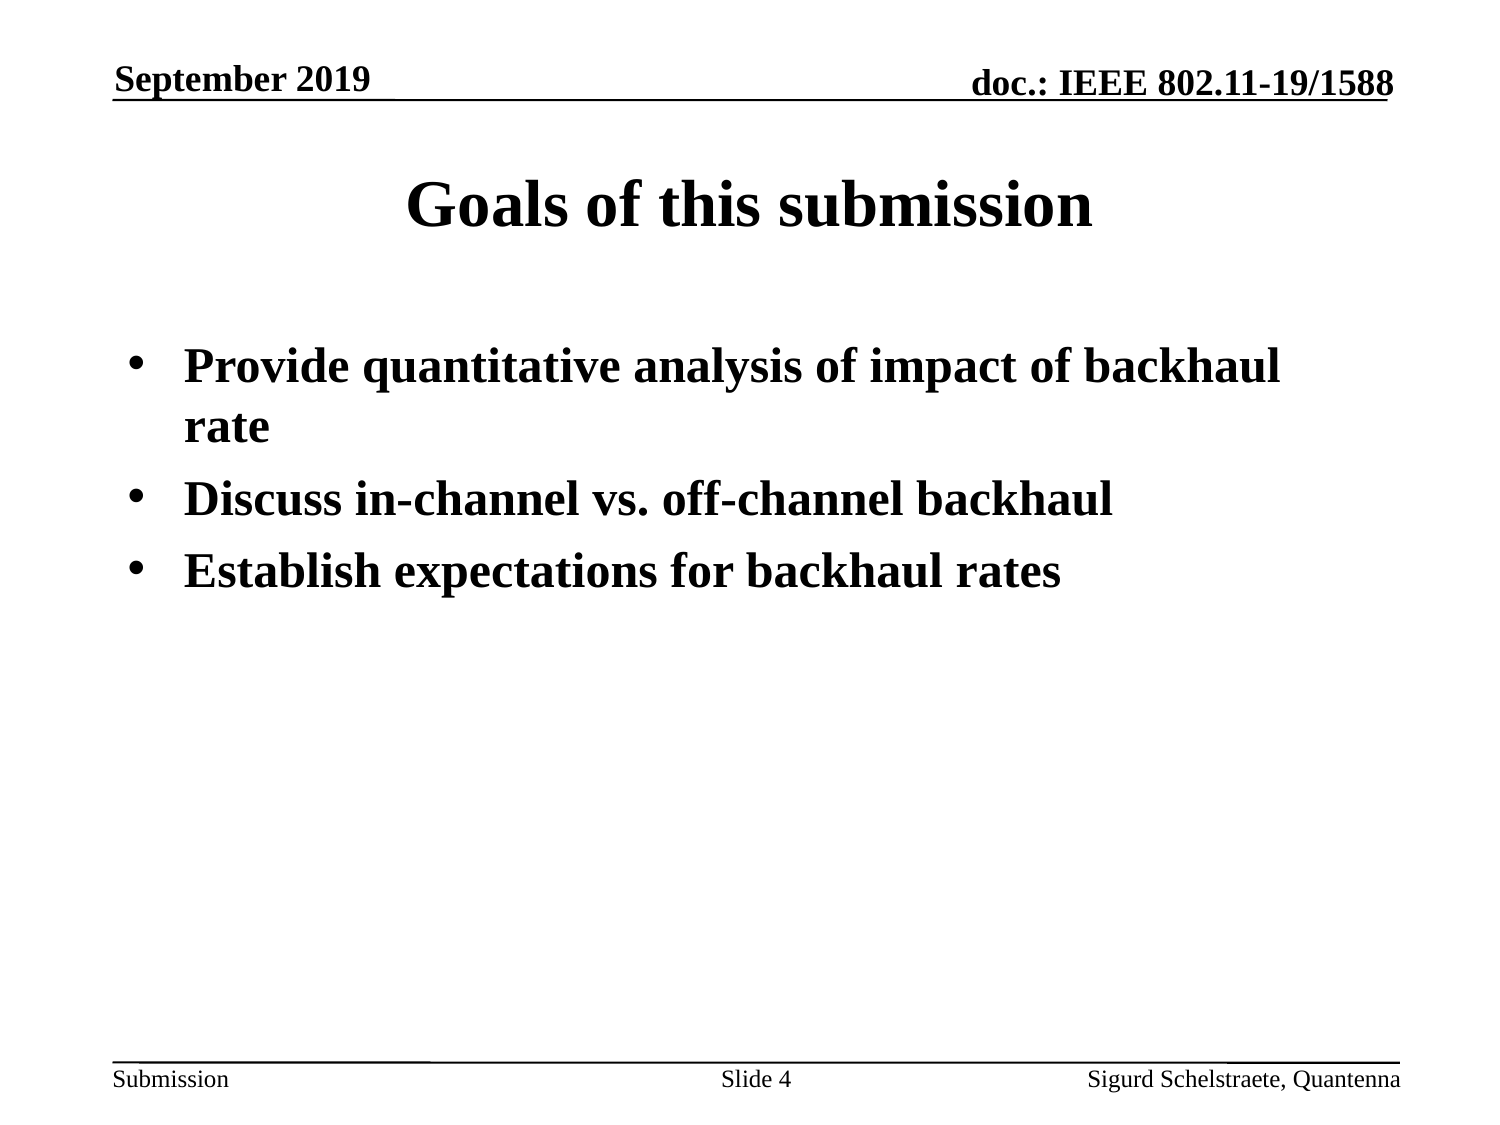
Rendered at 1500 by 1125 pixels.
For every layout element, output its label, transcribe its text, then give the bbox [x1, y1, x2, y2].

title Goals of this submission [112, 112, 1388, 288]
slide_number Slide 4 [712, 1061, 800, 1123]
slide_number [114, 54, 423, 100]
footer Sigurd Schelstraete, Quantenna [878, 1061, 1402, 1093]
list Provide quantitative analysis of impact of backhaul rate Discuss in-channel vs. off-channel backhaul Establish expectations for backhaul rates [112, 324, 1388, 1000]
